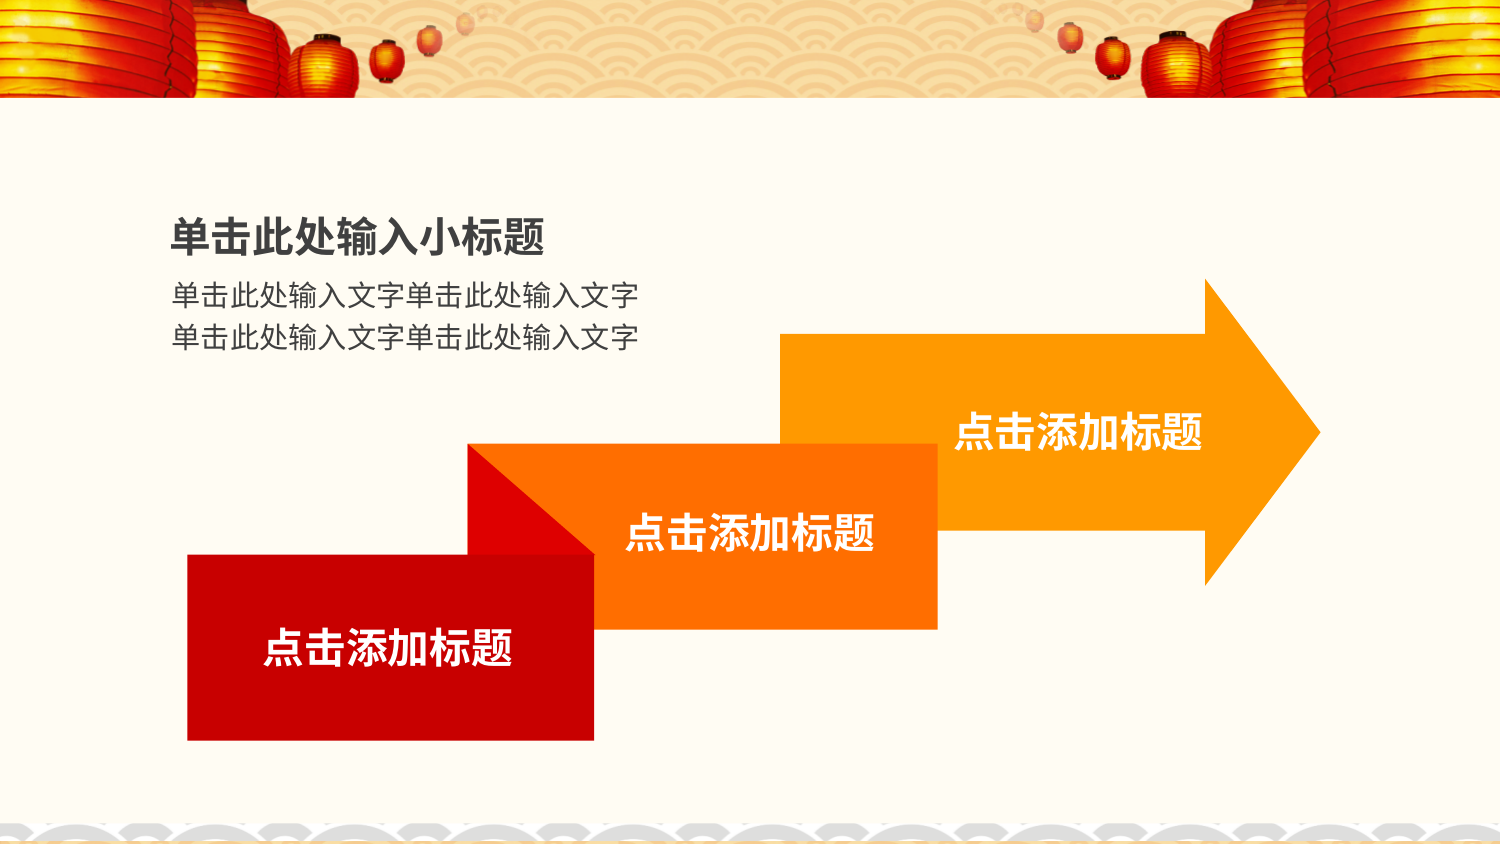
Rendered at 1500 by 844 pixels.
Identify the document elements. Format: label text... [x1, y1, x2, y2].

text_box 单击此处输入文字单击此处输入文字 单击此处输入文字单击此处输入文字 [156, 262, 691, 404]
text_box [780, 278, 1321, 586]
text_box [187, 554, 595, 741]
text_box 单击此处输入小标题 [169, 200, 580, 260]
picture [0, 824, 1500, 844]
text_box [467, 443, 938, 630]
picture [0, 0, 1500, 97]
